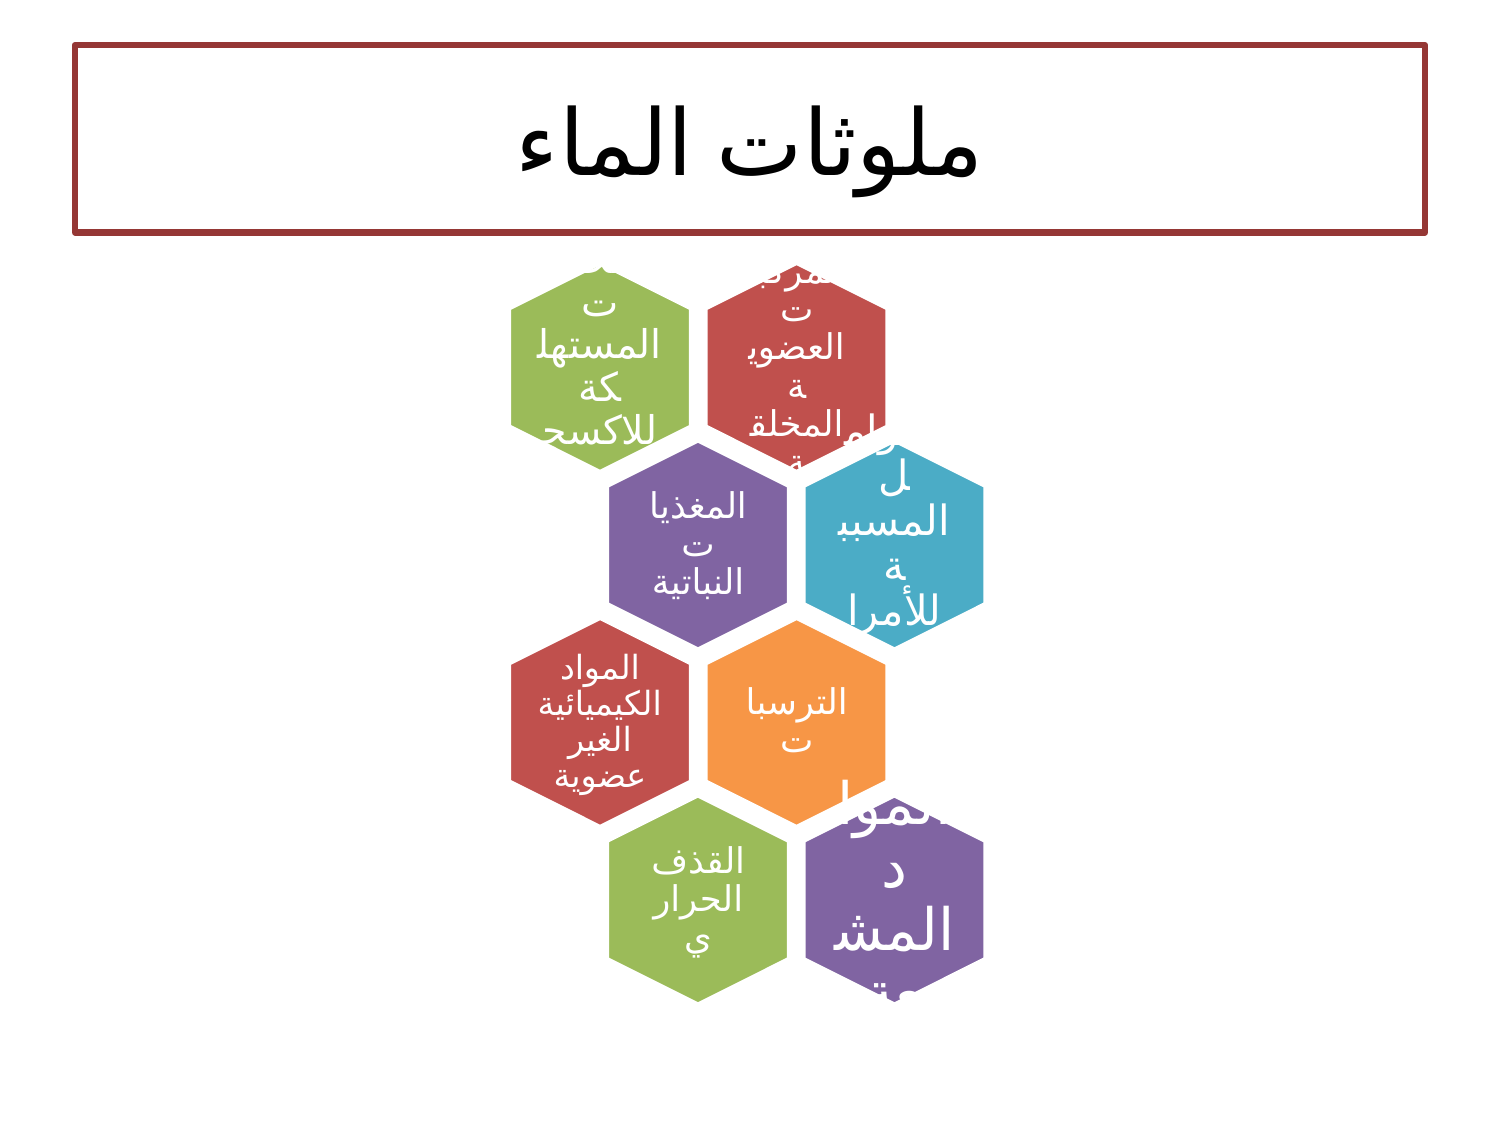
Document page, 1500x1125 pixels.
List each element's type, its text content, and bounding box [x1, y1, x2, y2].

title ملوثات الماء [75, 45, 1425, 233]
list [74, 262, 1426, 1006]
